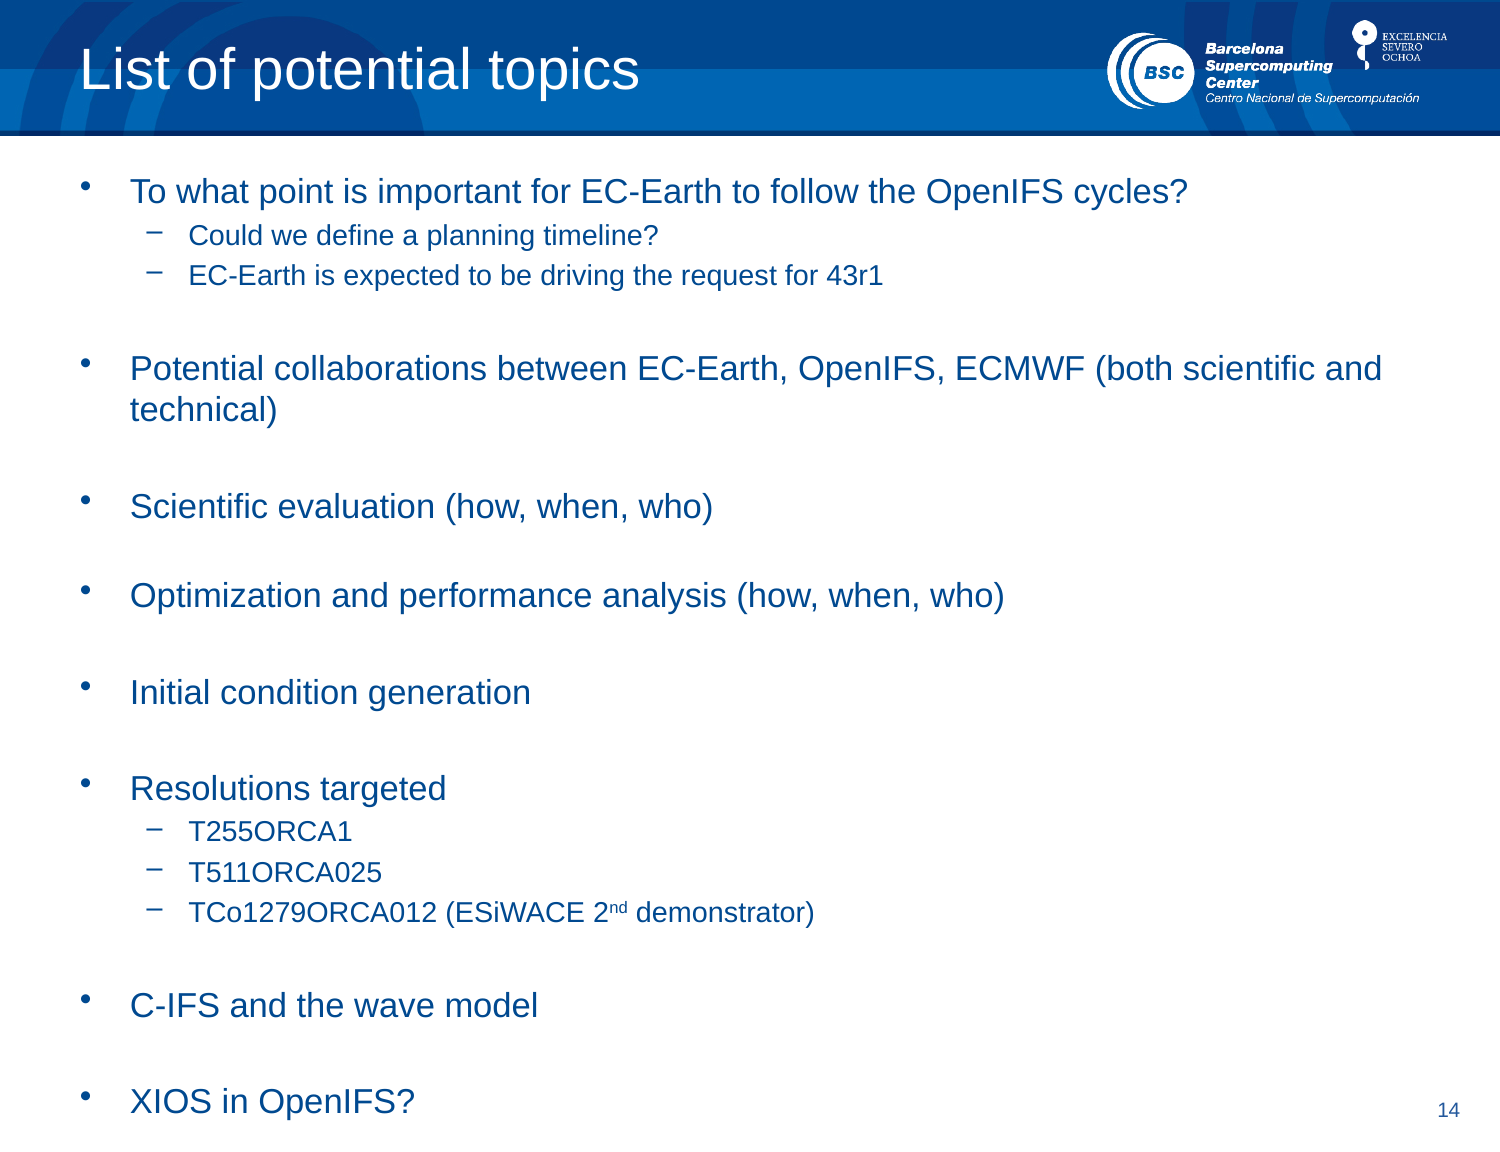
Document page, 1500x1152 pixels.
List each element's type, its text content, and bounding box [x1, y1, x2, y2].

list To what point is important for EC-Earth to follow the OpenIFS cycles? Could we define a planning timeline? EC-Earth is expected to be driving the request for 43r1 Potential collaborations between EC-Earth, OpenIFS, ECMWF (both scientific and technical) Scientific evaluation (how, when, who) Optimization and performance analysis (how, when, who) Initial condition generation Resolutions targeted T255ORCA1 T511ORCA025 TCo1279ORCA012 (ESiWACE 2nd demonstrator) C-IFS and the wave model XIOS in OpenIFS? [64, 161, 1432, 1131]
picture [0, 0, 1500, 136]
title List of potential topics [65, 23, 1081, 138]
